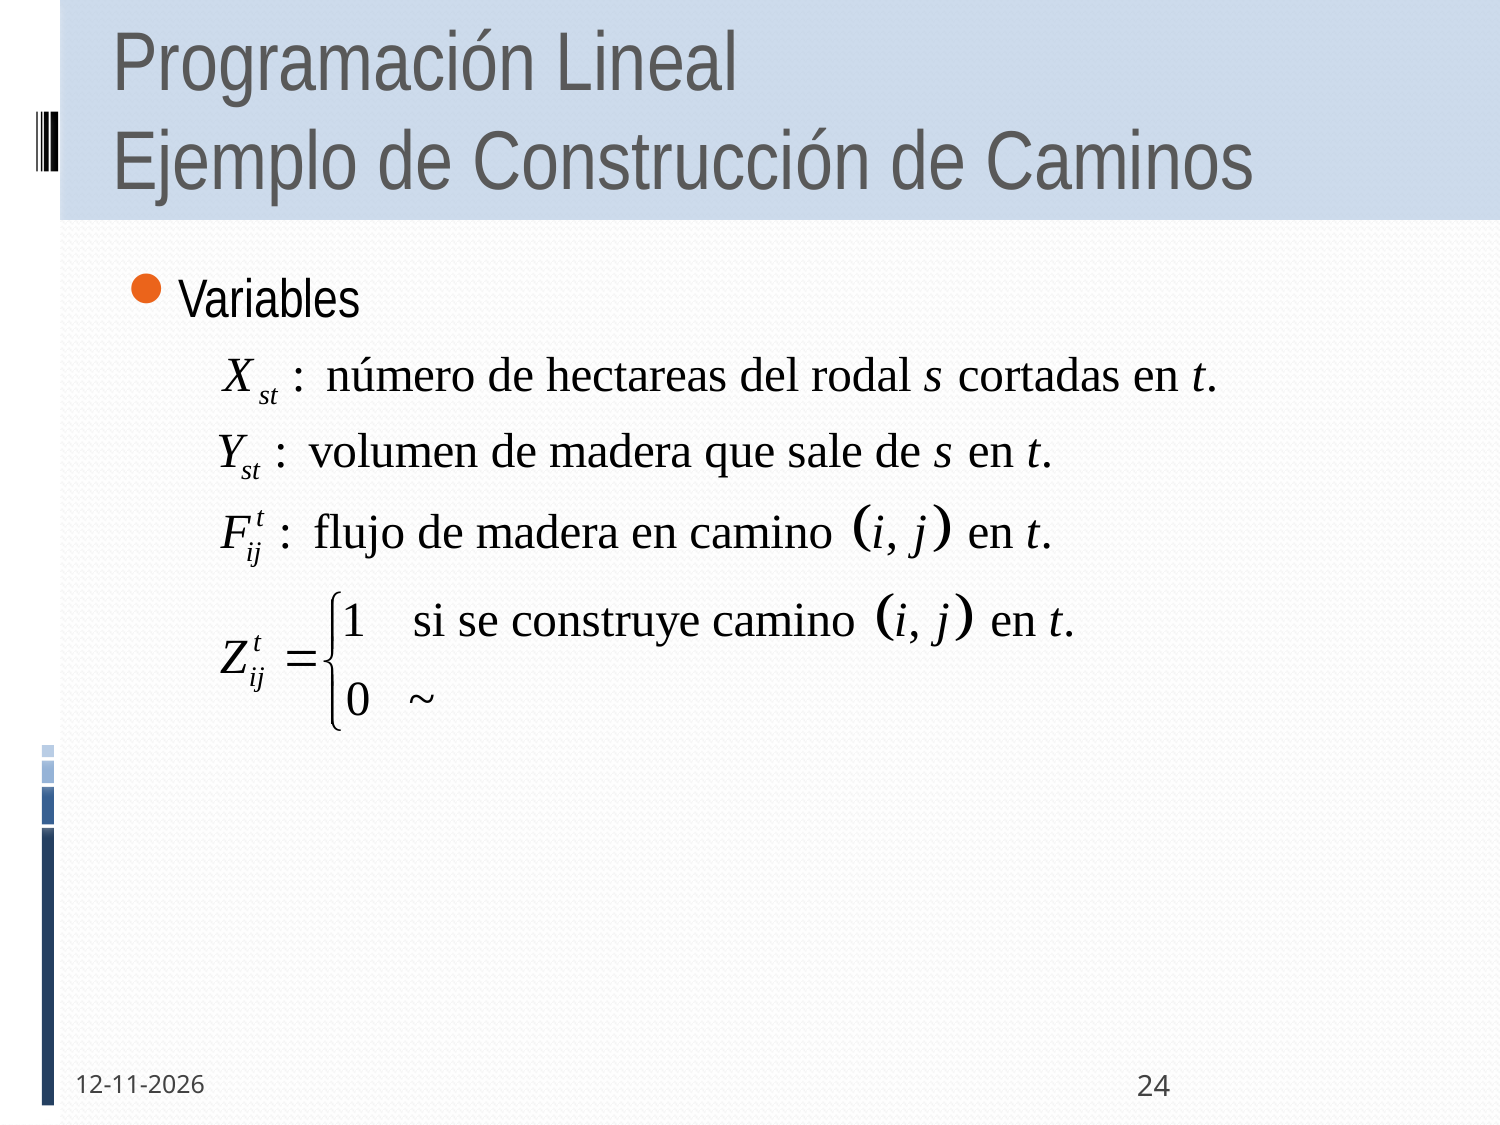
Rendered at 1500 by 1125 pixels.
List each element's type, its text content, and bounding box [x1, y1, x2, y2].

title Programación Lineal Ejemplo de Construcción de Caminos [111, 18, 1436, 207]
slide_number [75, 1042, 243, 1103]
list Variables [111, 255, 1436, 1038]
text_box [211, 341, 1224, 744]
slide_number 24 [1045, 1046, 1171, 1107]
table_header P(N<X) [205, 343, 1229, 755]
